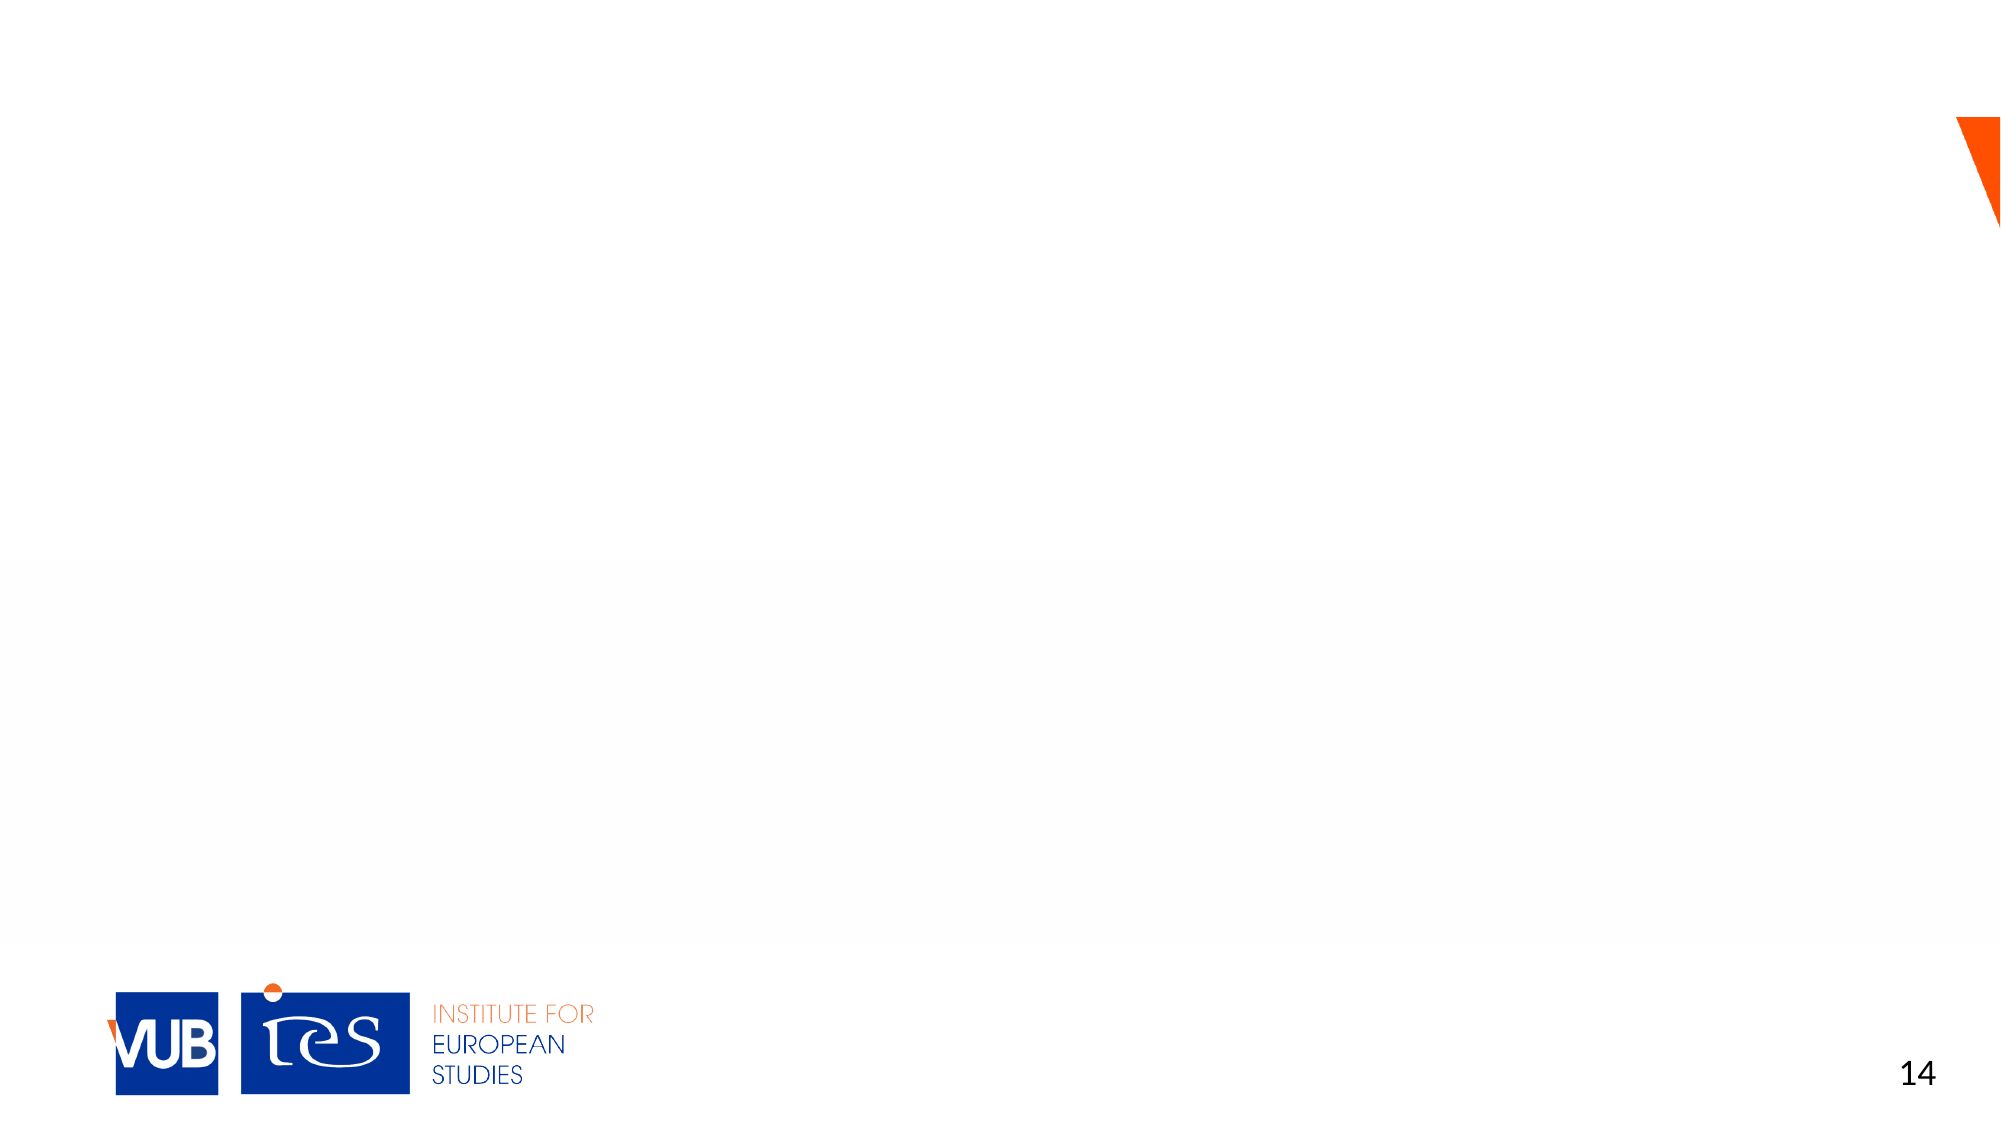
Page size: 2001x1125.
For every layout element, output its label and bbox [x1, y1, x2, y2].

picture [89, 962, 651, 1124]
picture [1956, 117, 2001, 235]
